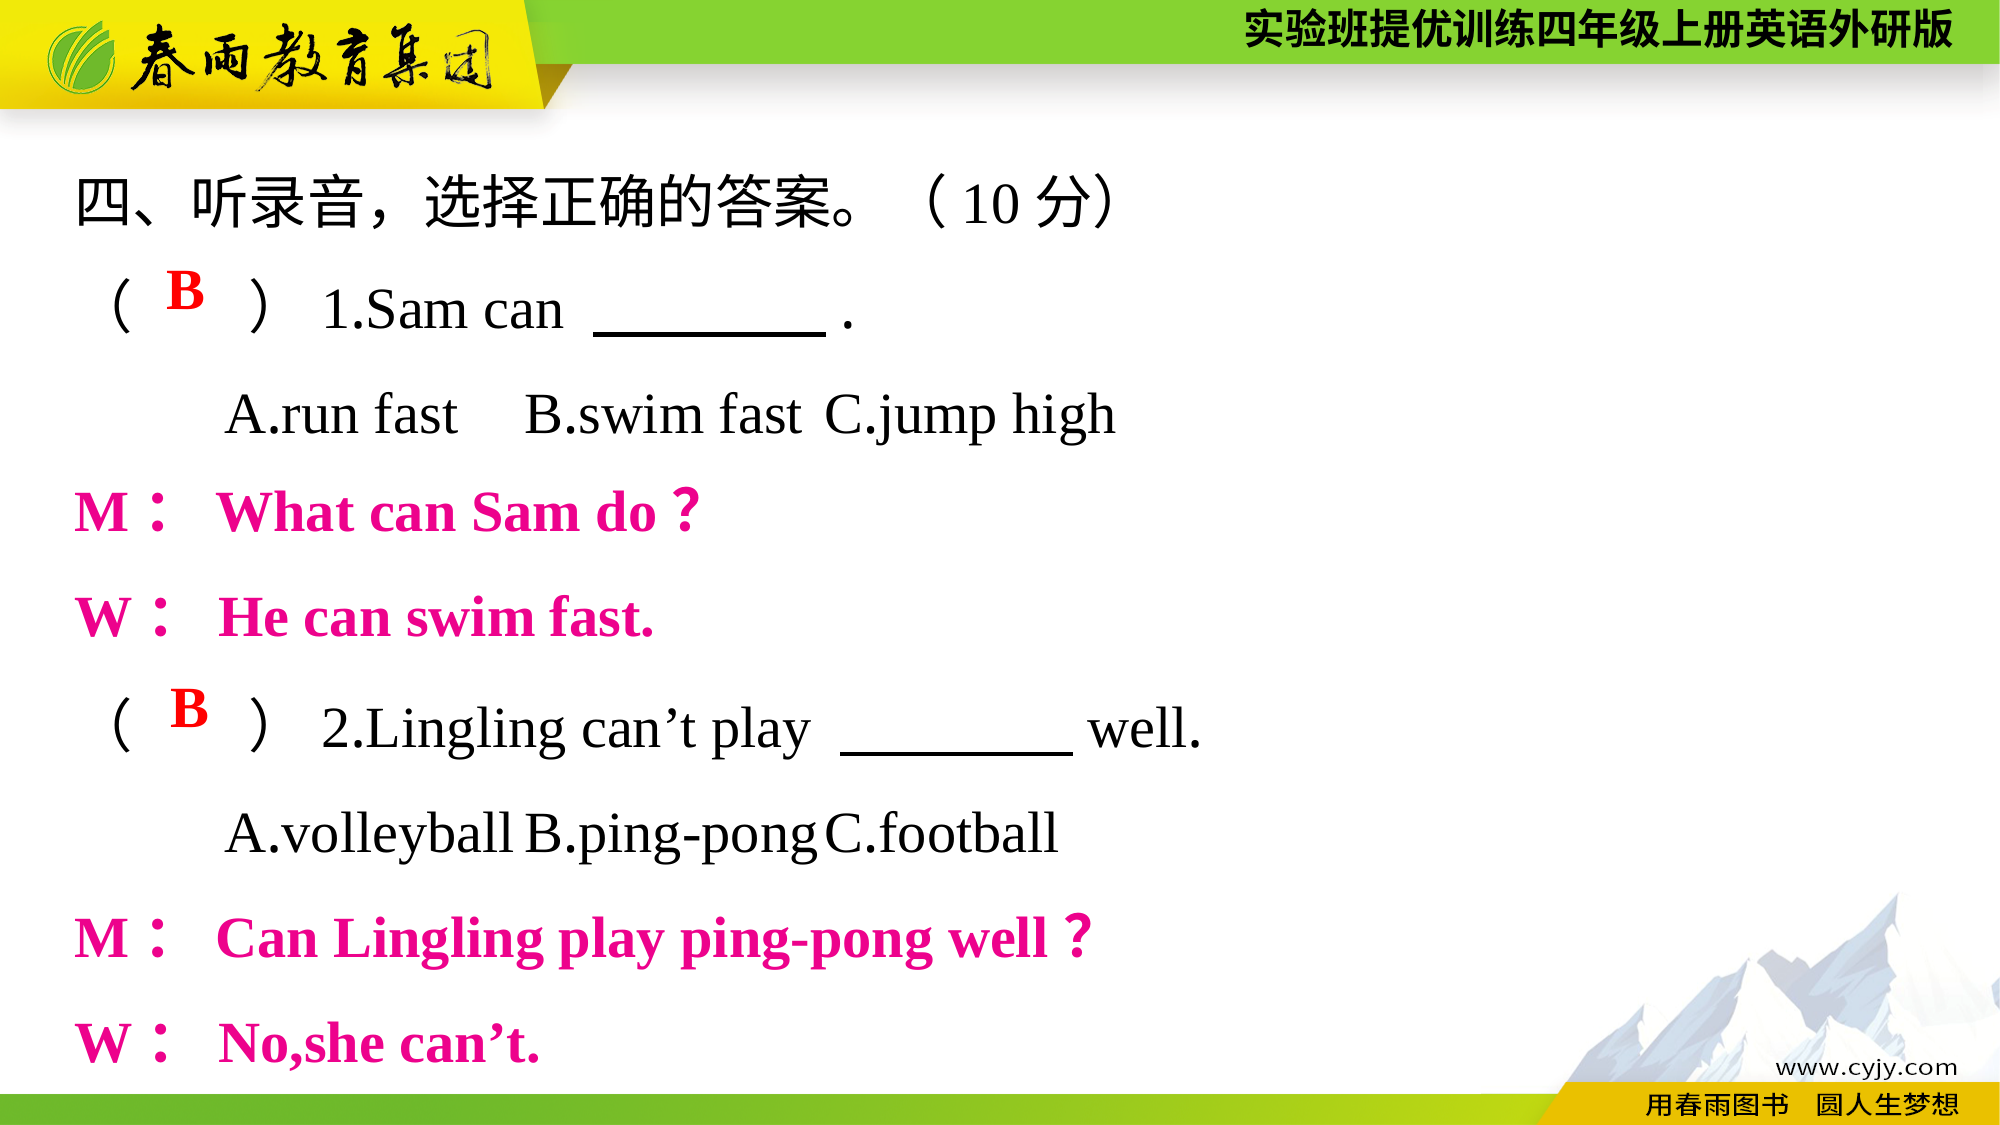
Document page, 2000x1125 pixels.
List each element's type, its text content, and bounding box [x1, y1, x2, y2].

text_box B [155, 662, 225, 747]
list 四、听录音，选择正确的答案。（10分） （ ）1.Sam can . A.run fast B.swim fast C.jump high （ ）2.Lingling can’t play well. A.volleyball B.ping-pong C.football [59, 122, 1944, 431]
text_box M：What can Sam do？ W：He can swim fast. [59, 431, 1944, 656]
text_box M：Can Lingling play ping-pong well？ W：No,she can’t. [59, 856, 1944, 1082]
text_box B [151, 243, 220, 329]
list 四、听录音，选择正确的答案。（10分） （ ）1.Sam can . A.run fast B.swim fast C.jump high （ ）2.Lingling can’t play well. A.volleyball B.ping-pong C.football [59, 656, 1944, 856]
picture [0, 0, 2000, 1125]
